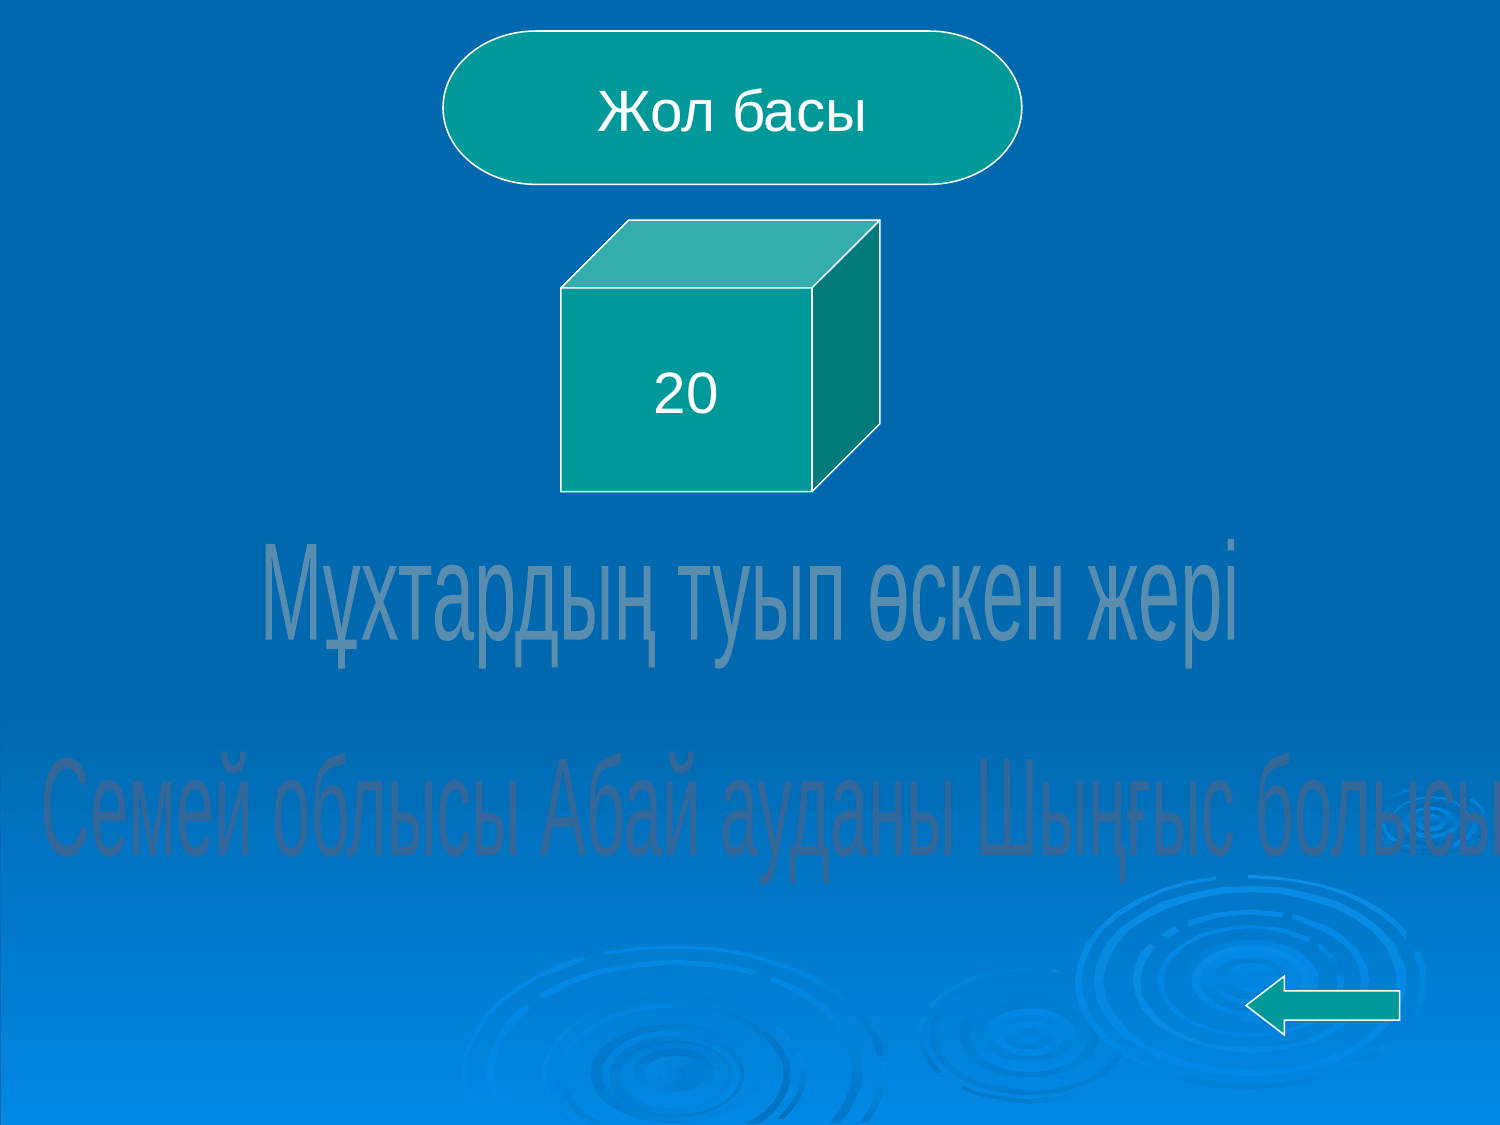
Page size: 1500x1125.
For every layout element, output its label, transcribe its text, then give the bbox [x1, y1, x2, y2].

text_box Жол басы [442, 31, 1022, 185]
text_box [1246, 976, 1400, 1035]
text_box 20 [560, 220, 880, 492]
